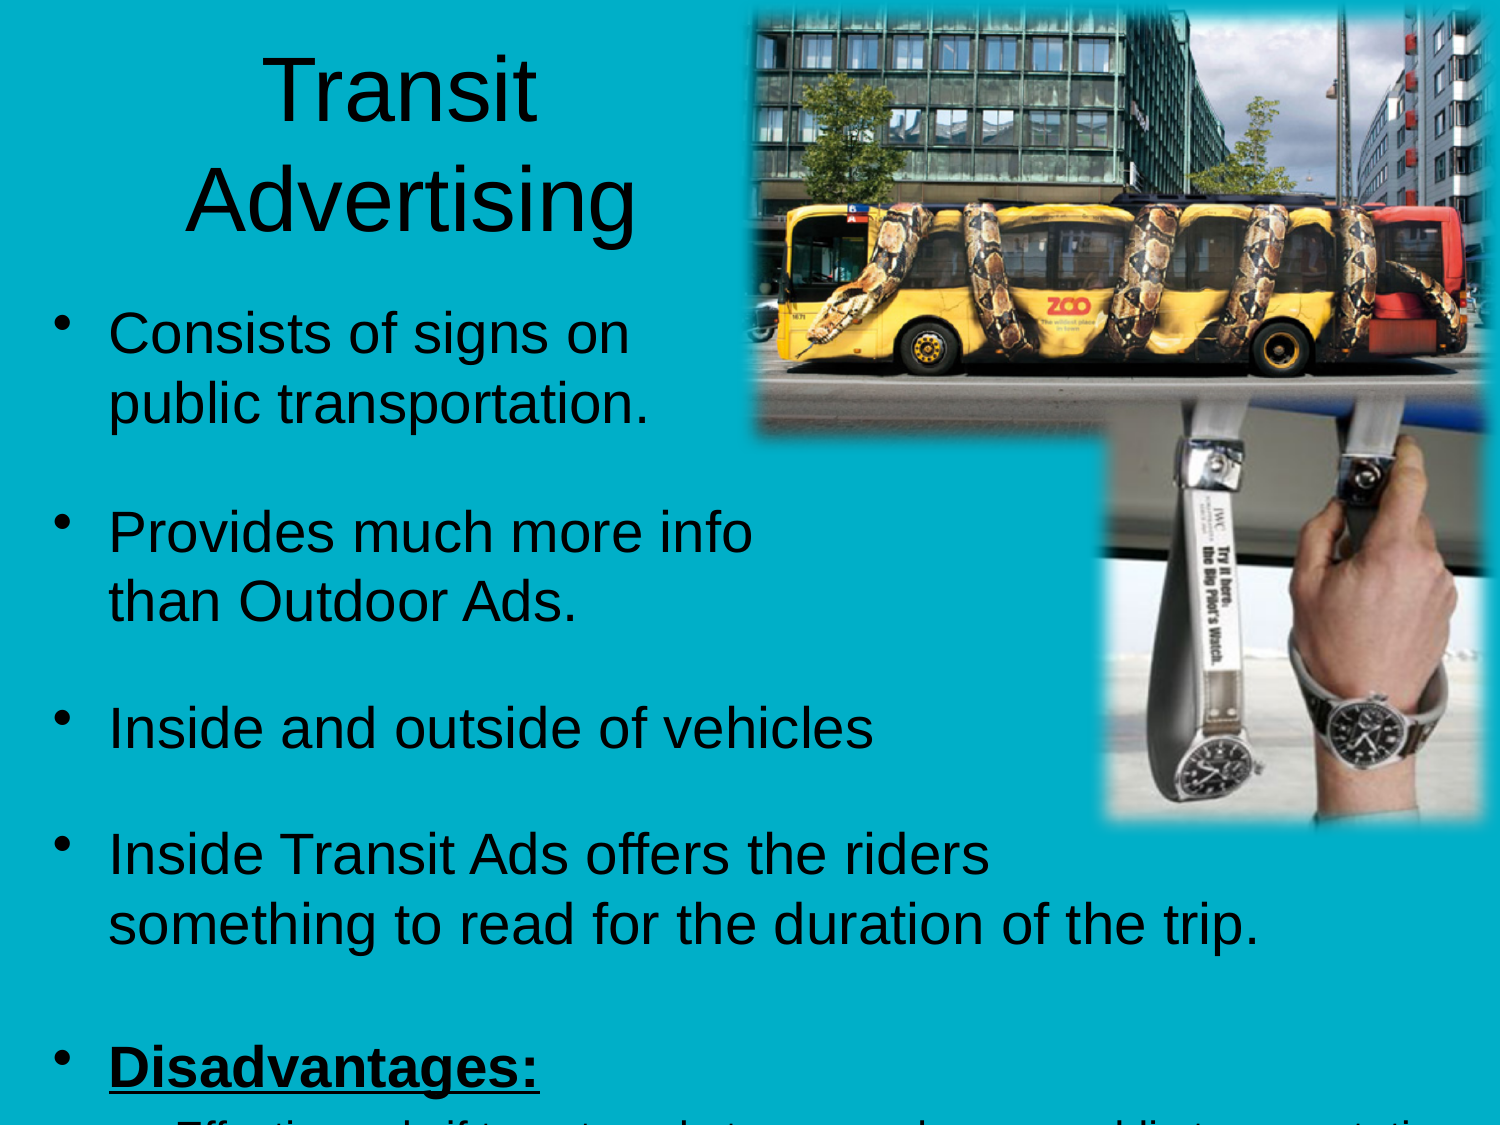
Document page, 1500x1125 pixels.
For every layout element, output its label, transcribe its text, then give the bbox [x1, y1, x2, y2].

title Transit Advertising [62, 37, 732, 243]
list Consists of signs on public transportation. Provides much more info than Outdoor Ads. Inside and outside of vehicles Inside Transit Ads offers the riders something to read for the duration of the trip. Disadvantages: Effective only if target market commonly uses public transportation [37, 287, 1500, 1125]
picture [737, 0, 1500, 839]
